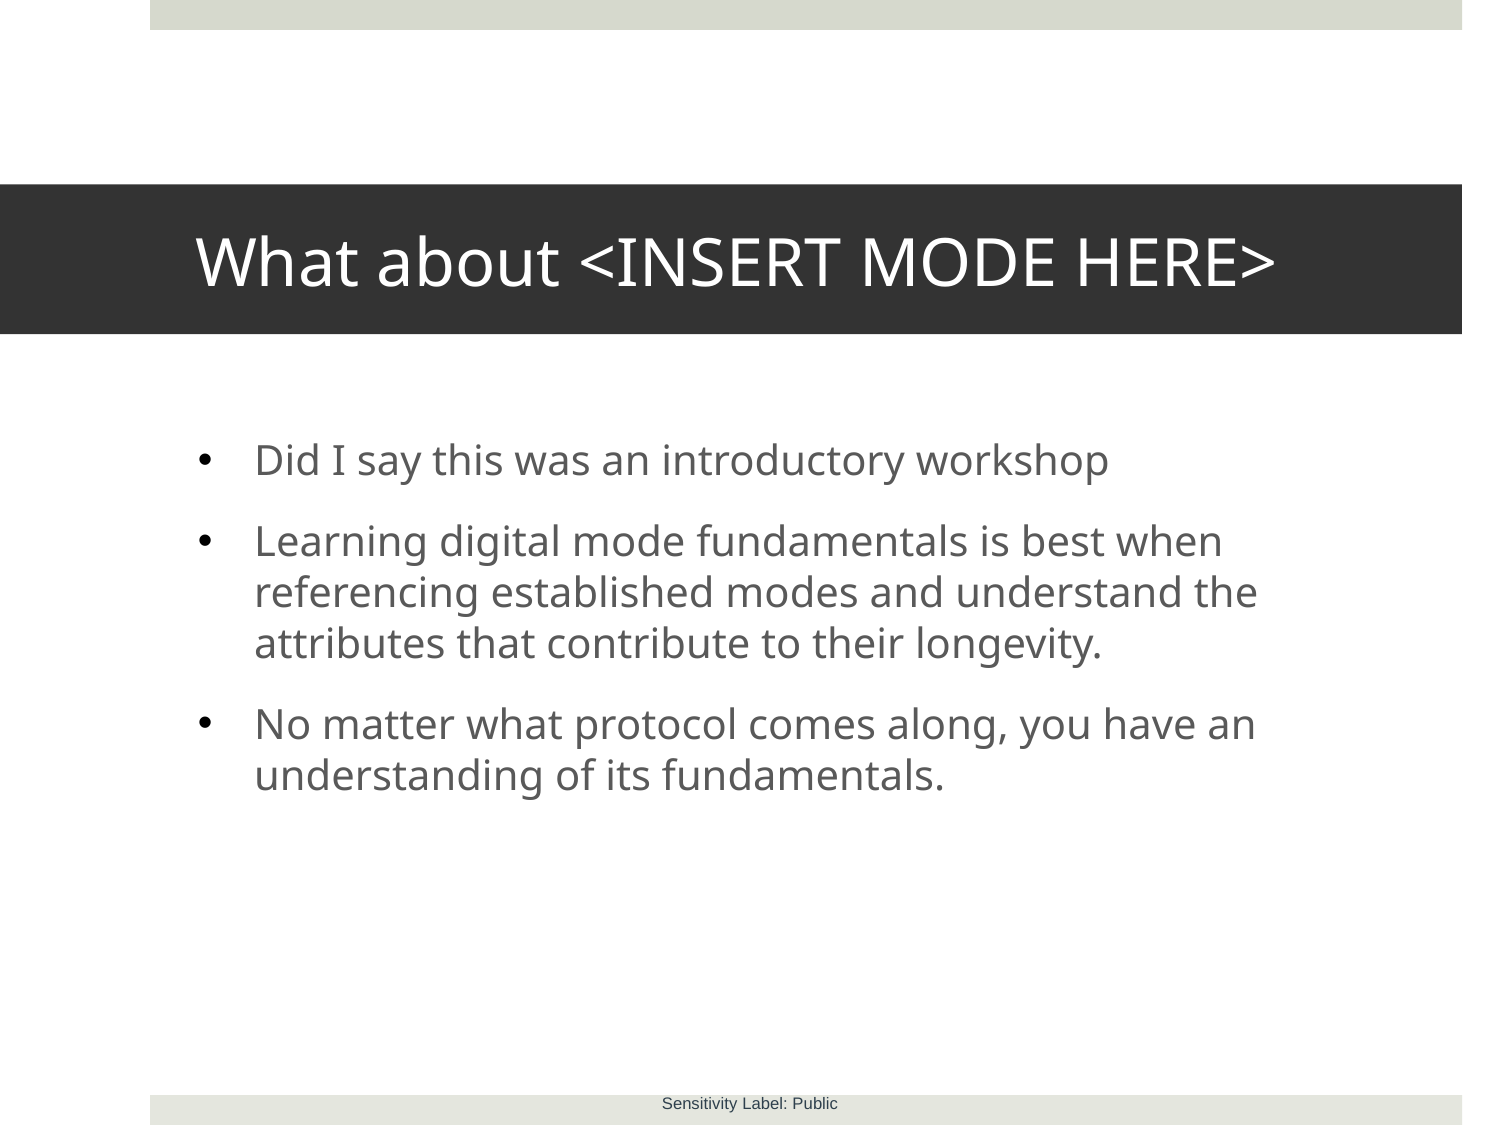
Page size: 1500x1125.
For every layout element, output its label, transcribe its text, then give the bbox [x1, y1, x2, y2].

title What about <INSERT MODE HERE> [0, 184, 1462, 335]
list Did I say this was an introductory workshop Learning digital mode fundamentals is best when referencing established modes and understand the attributes that contribute to their longevity. No matter what protocol comes along, you have an understanding of its fundamentals. [182, 425, 1462, 1028]
